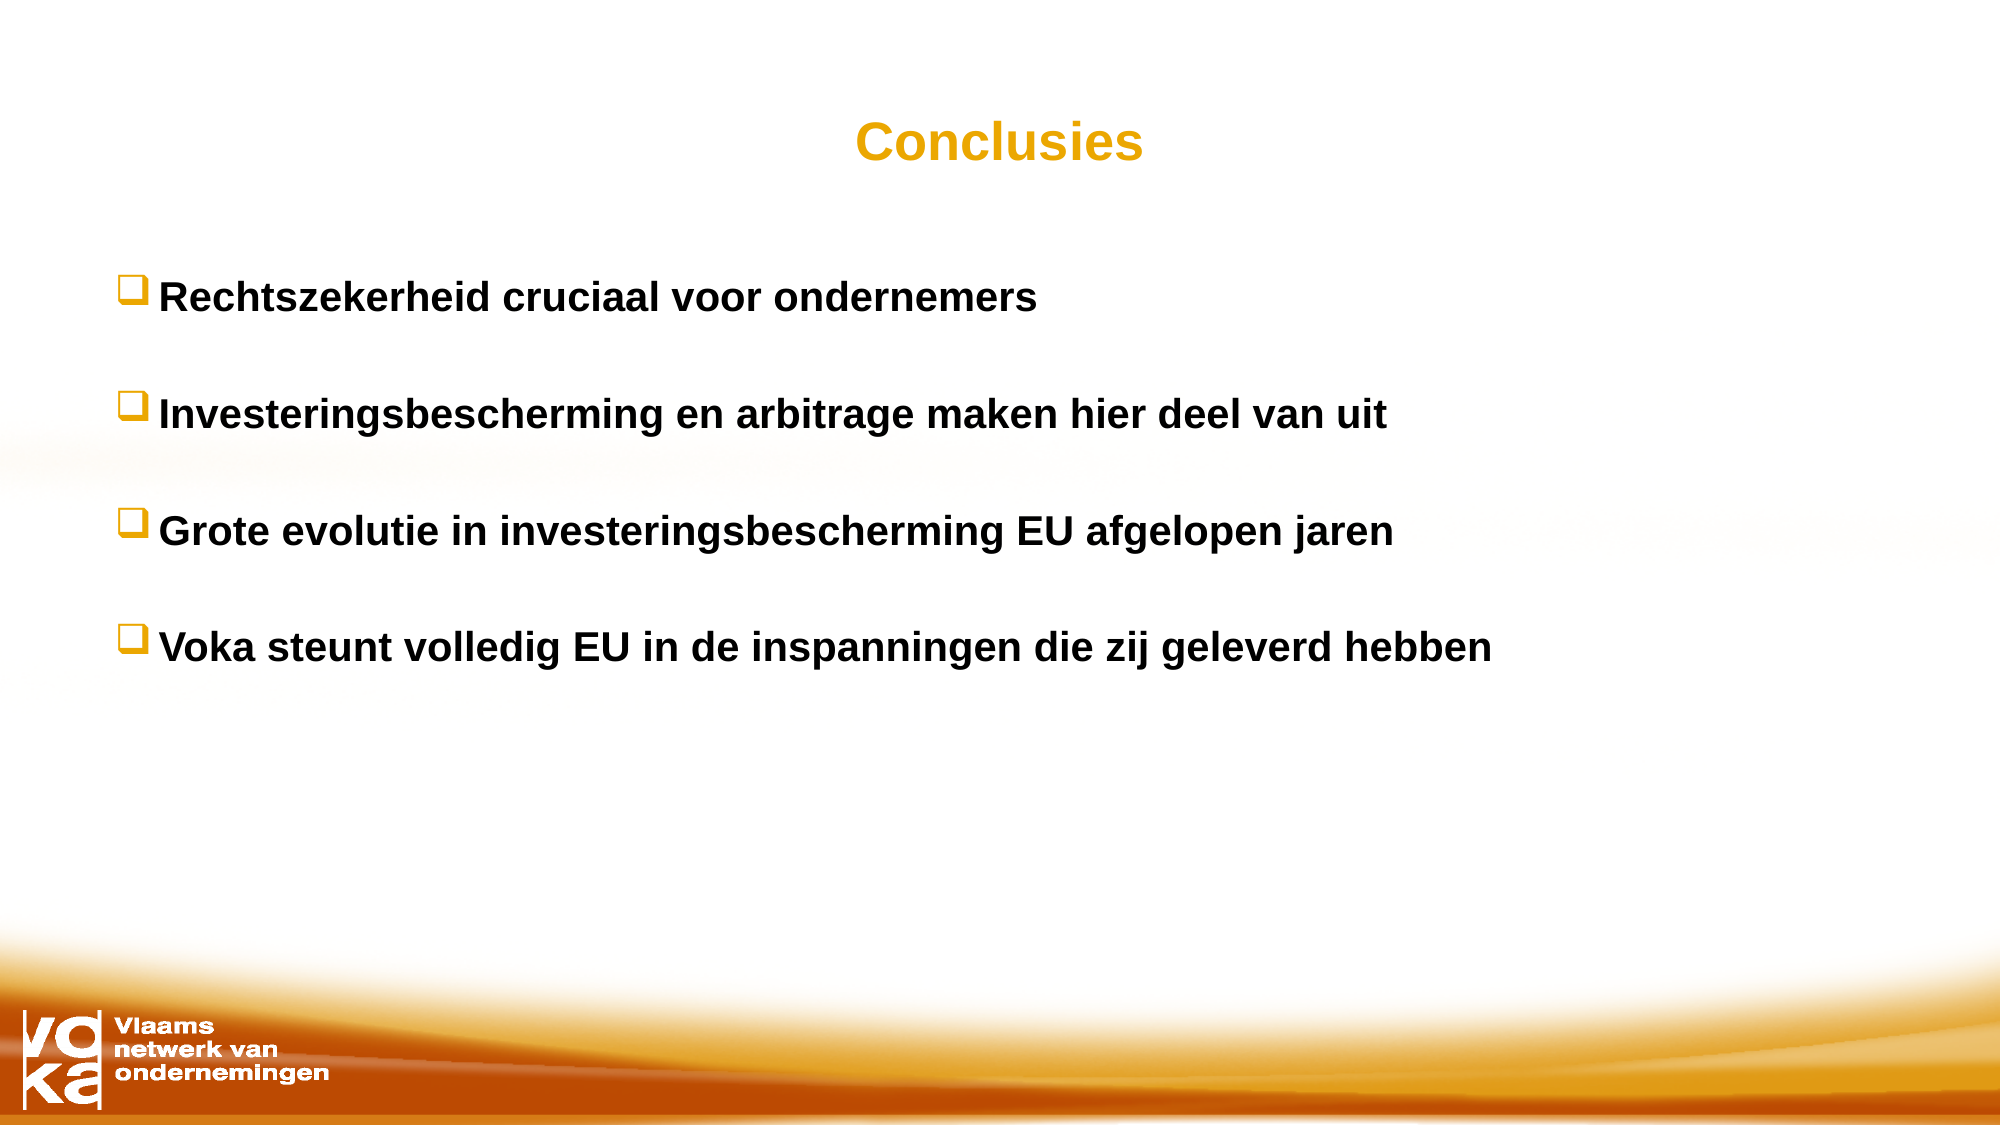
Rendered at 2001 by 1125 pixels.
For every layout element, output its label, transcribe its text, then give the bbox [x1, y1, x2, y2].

title Conclusies [99, 45, 1900, 233]
picture [0, 114, 2000, 1125]
list Rechtszekerheid cruciaal voor ondernemers Investeringsbescherming en arbitrage maken hier deel van uit Grote evolutie in investeringsbescherming EU afgelopen jaren Voka steunt volledig EU in de inspanningen die zij geleverd hebben [99, 262, 1900, 1005]
